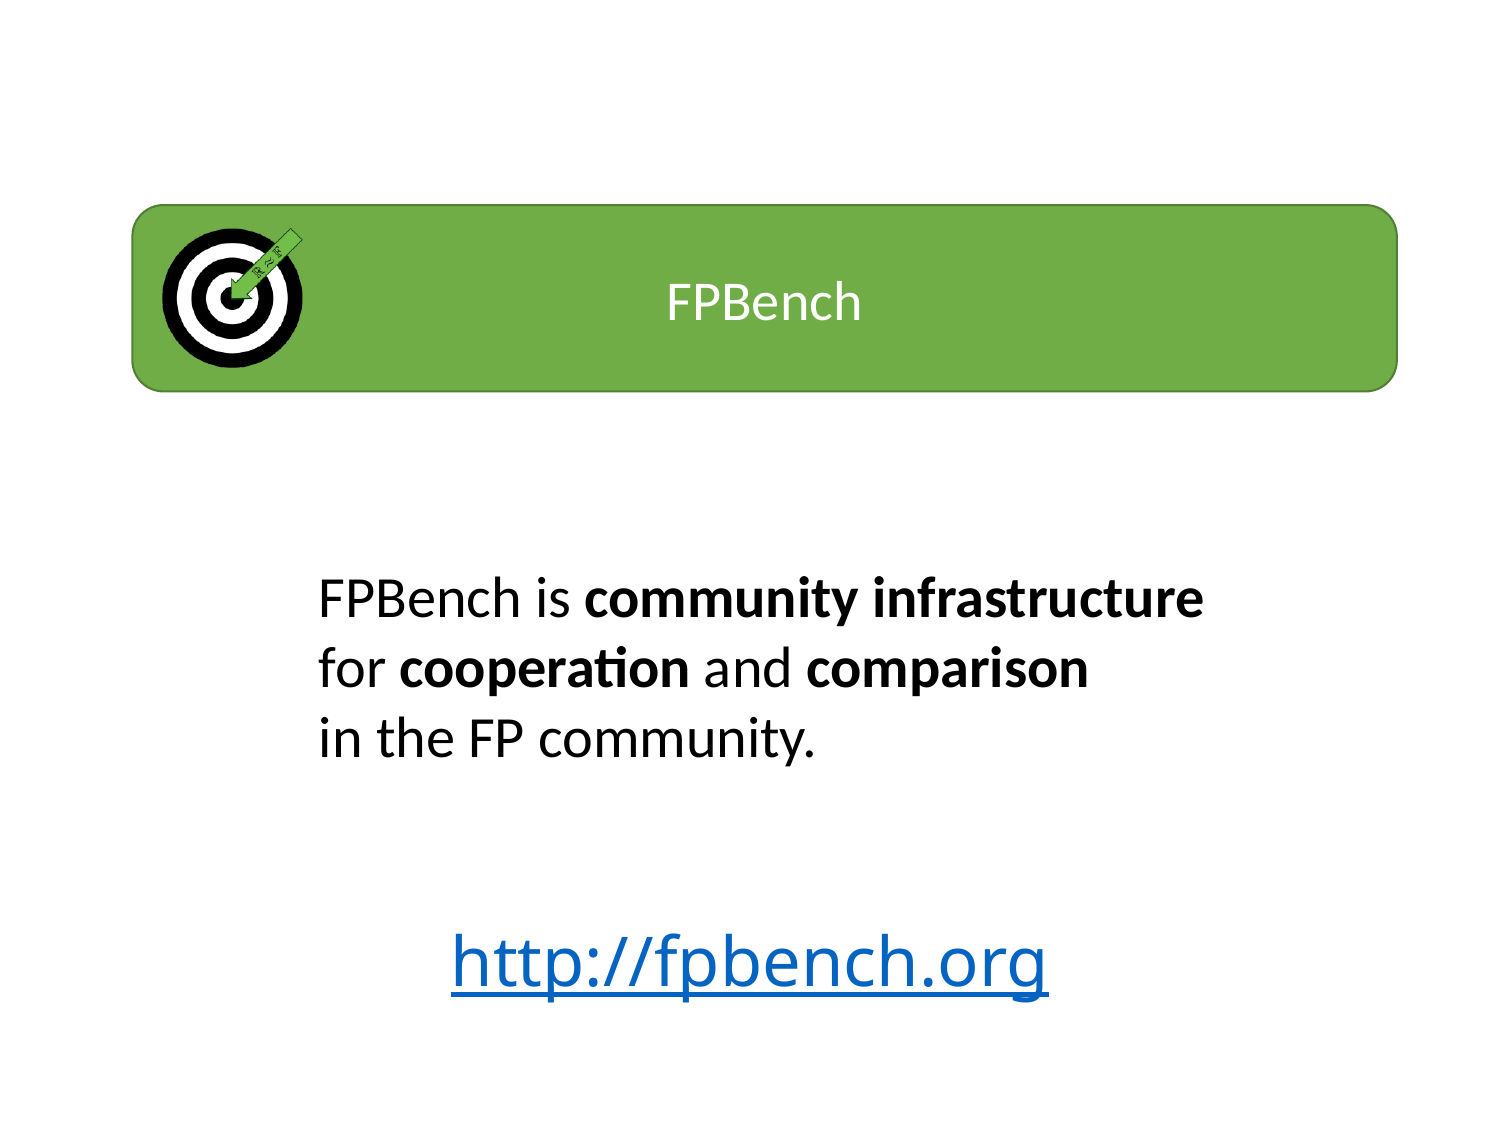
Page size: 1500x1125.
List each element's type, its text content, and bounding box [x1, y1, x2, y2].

text_box FPBench is community infrastructure for cooperation and comparison in the FP community. [304, 551, 1226, 777]
text_box FPBench [131, 204, 1398, 393]
text_box http://fpbench.org [103, 879, 1397, 1043]
picture [160, 226, 305, 370]
